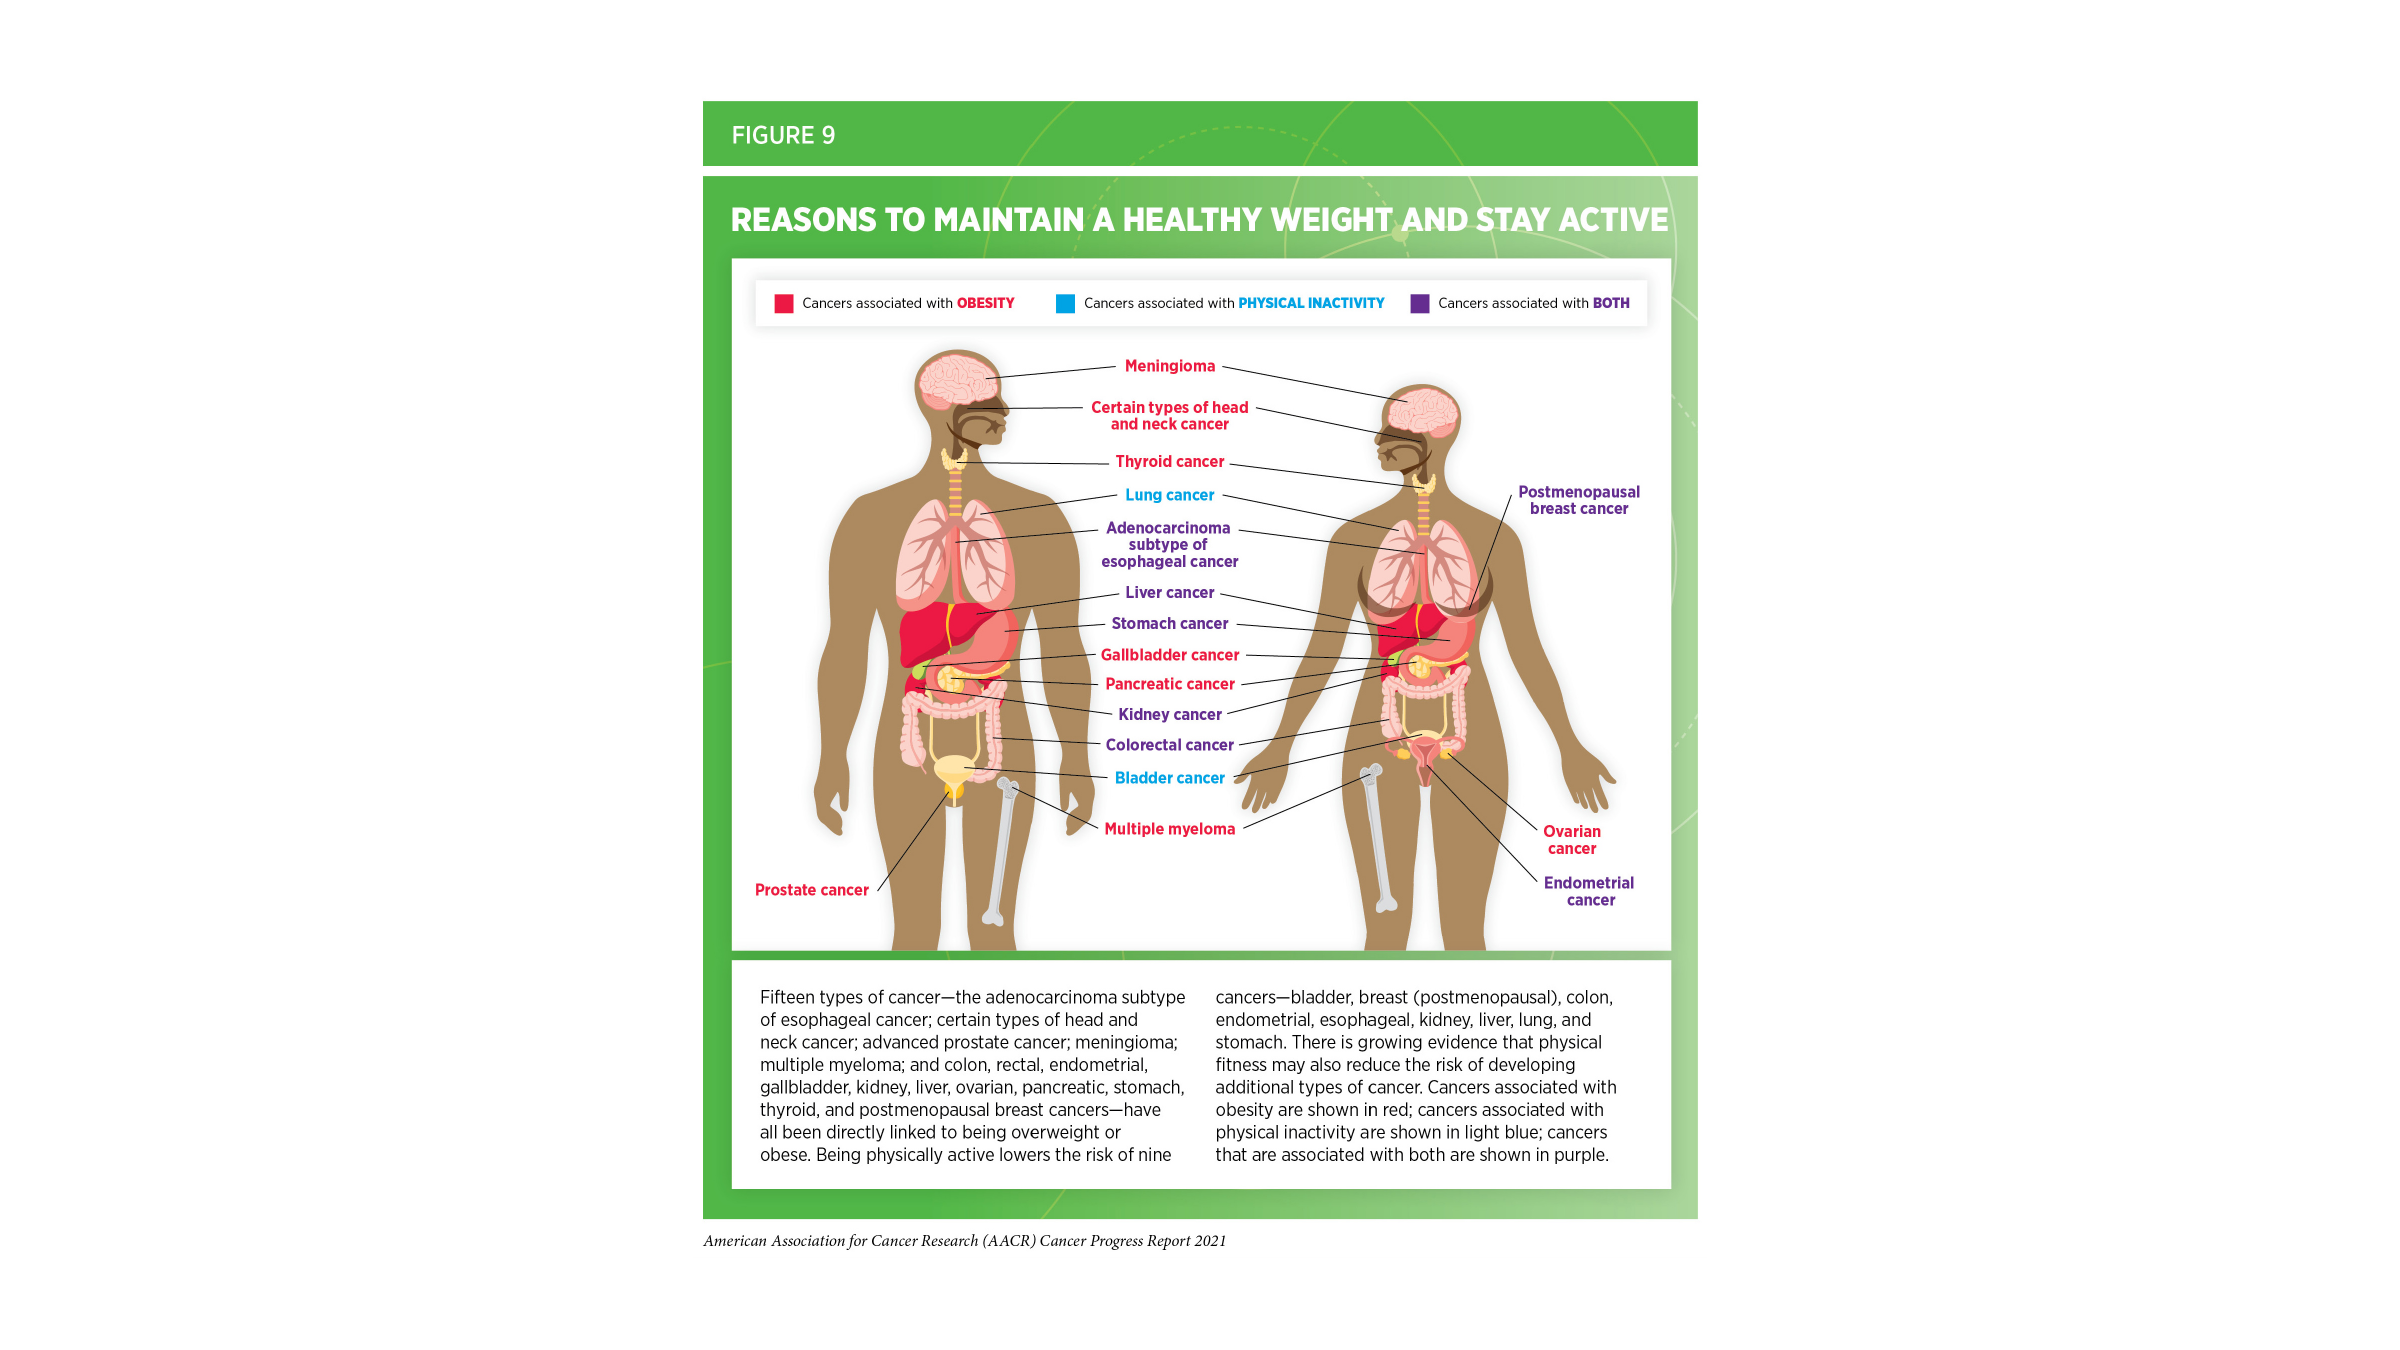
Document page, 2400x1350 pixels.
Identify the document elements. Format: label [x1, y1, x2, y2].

picture [693, 92, 1707, 1258]
